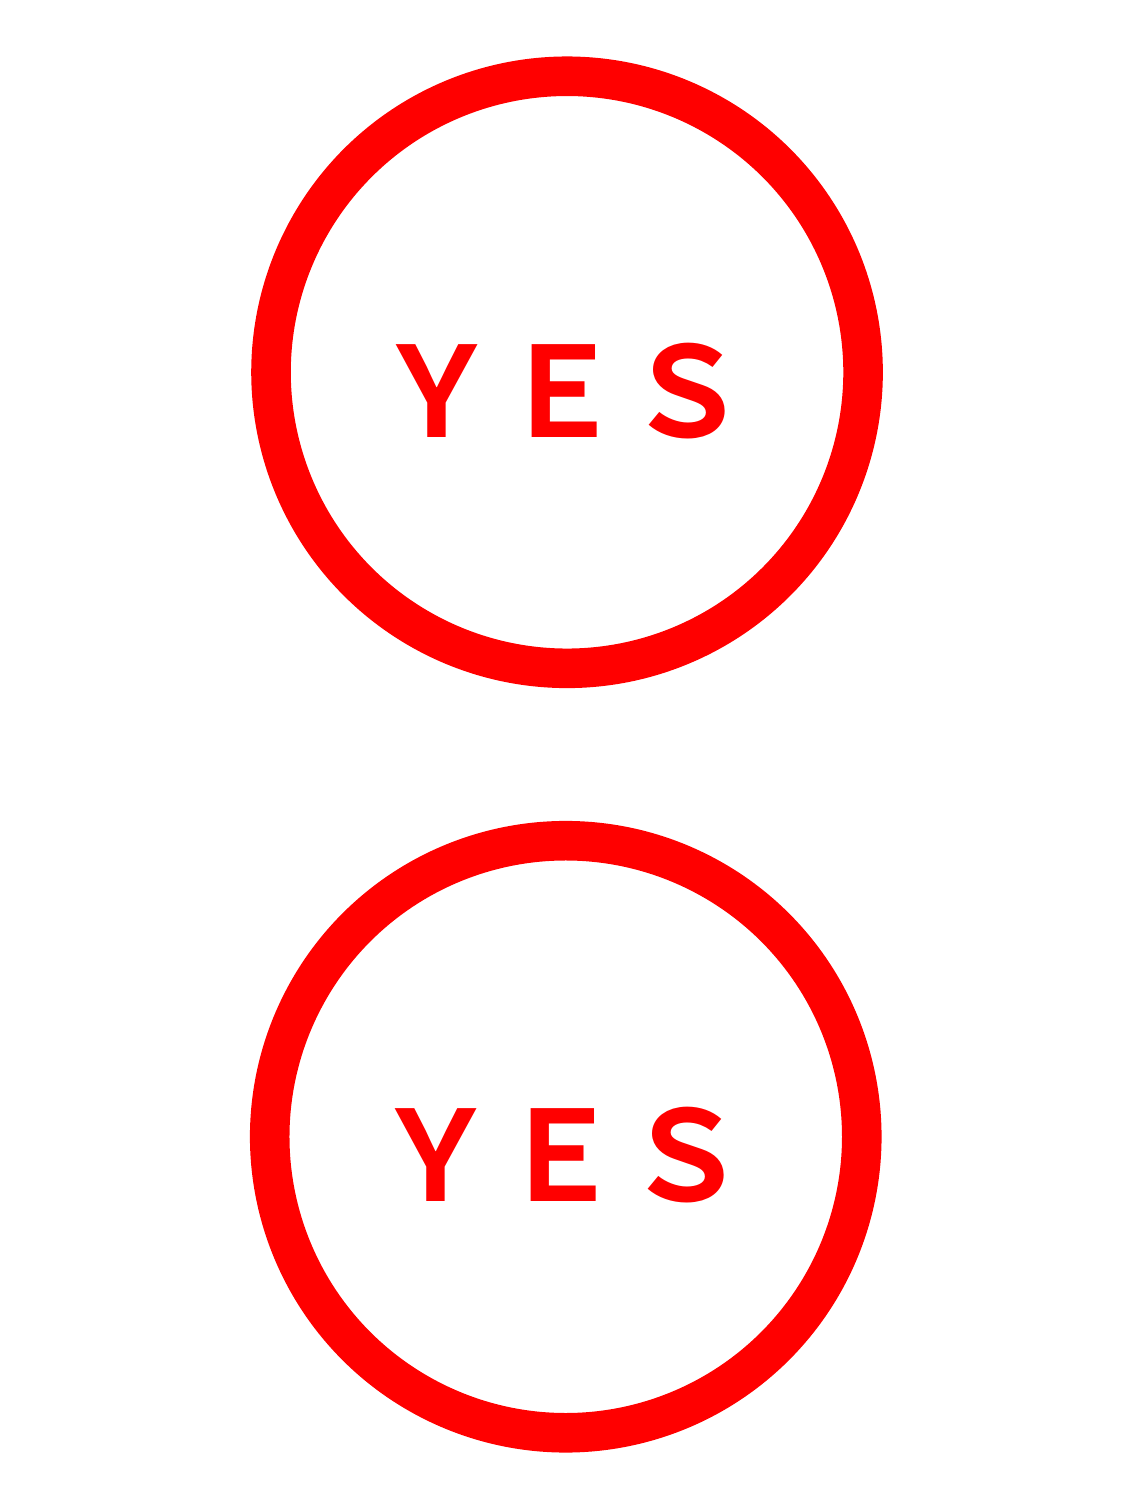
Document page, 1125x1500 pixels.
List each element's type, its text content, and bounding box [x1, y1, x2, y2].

text_box ＹＥＳ [302, 304, 822, 470]
text_box [269, 75, 865, 670]
text_box [268, 839, 863, 1434]
text_box ＹＥＳ [301, 1069, 820, 1234]
